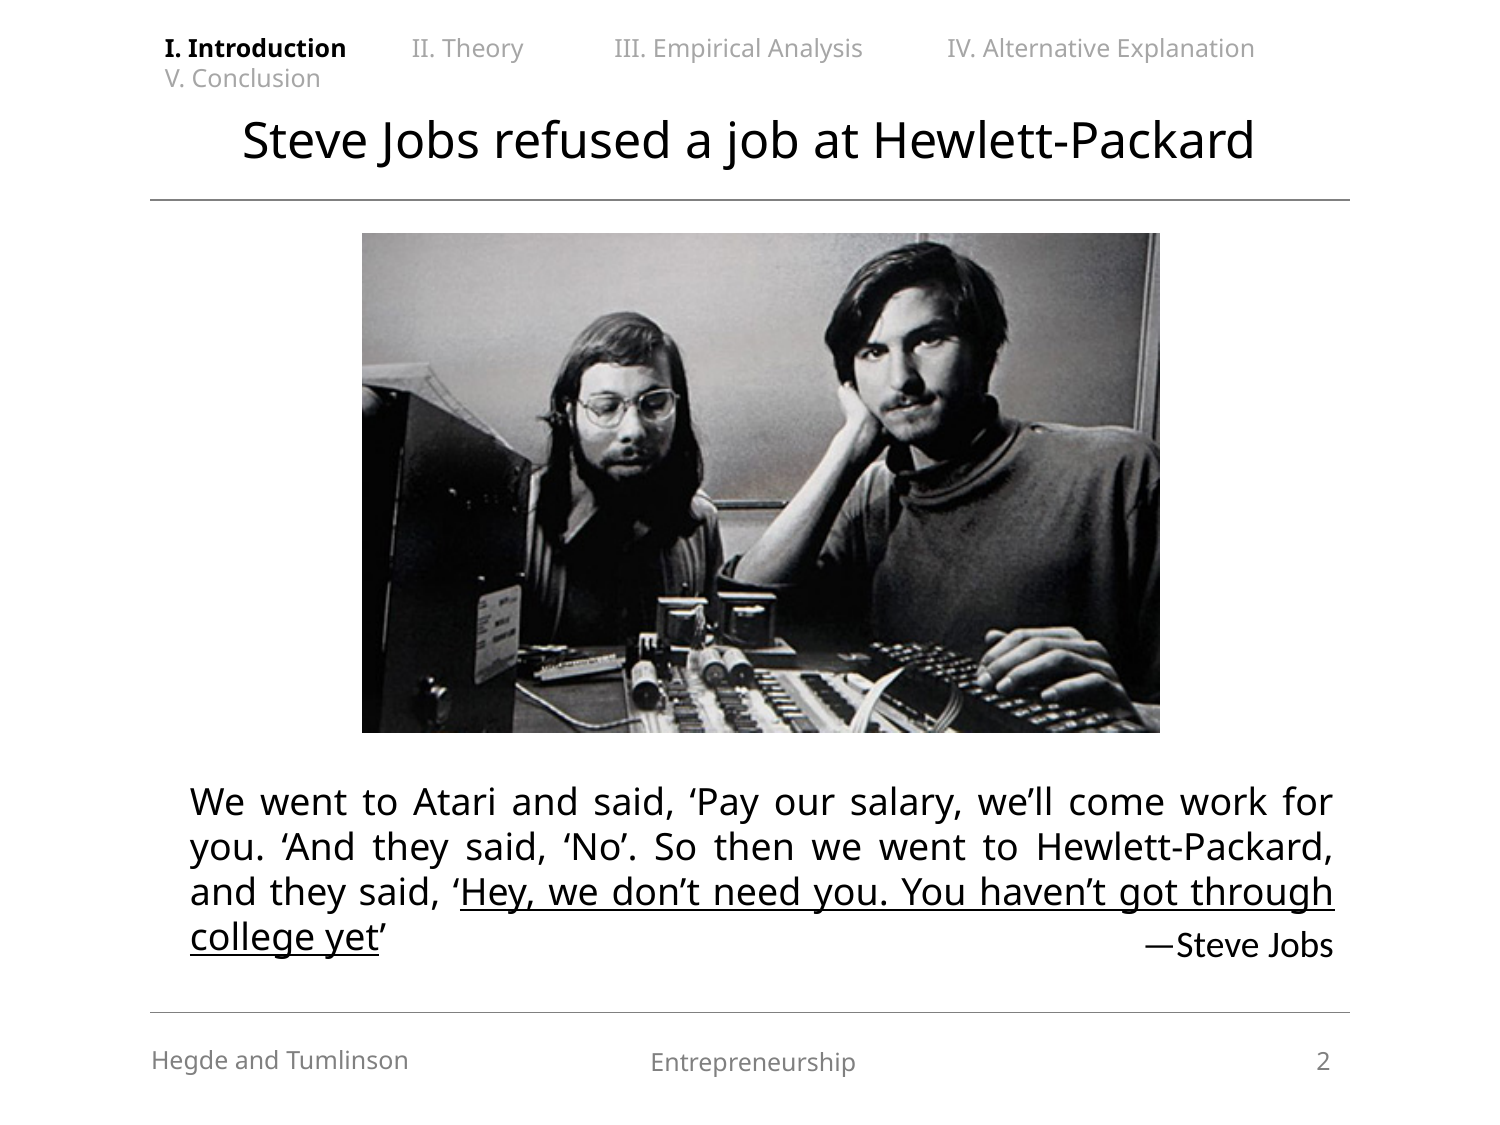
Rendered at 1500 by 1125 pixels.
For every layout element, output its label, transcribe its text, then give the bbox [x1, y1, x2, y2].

list We went to Atari and said, ‘Pay our salary, we’ll come work for you. ‘And they said, ‘No’. So then we went to Hewlett-Packard, and they said, ‘Hey, we don’t need you. You haven’t got through college yet’ [174, 770, 1350, 984]
picture [362, 232, 1161, 733]
text_box I. Introduction II. Theory III. Empirical Analysis IV. Alternative Explanation V. Conclusion [149, 24, 1350, 100]
slide_number 2 [1233, 1032, 1346, 1093]
text_box Hegde and Tumlinson [136, 1037, 425, 1083]
title Steve Jobs refused a job at Hewlett-Packard [137, 45, 1363, 233]
text_box Entrepreneurship [635, 1039, 872, 1084]
text_box —Steve Jobs [1127, 912, 1349, 973]
